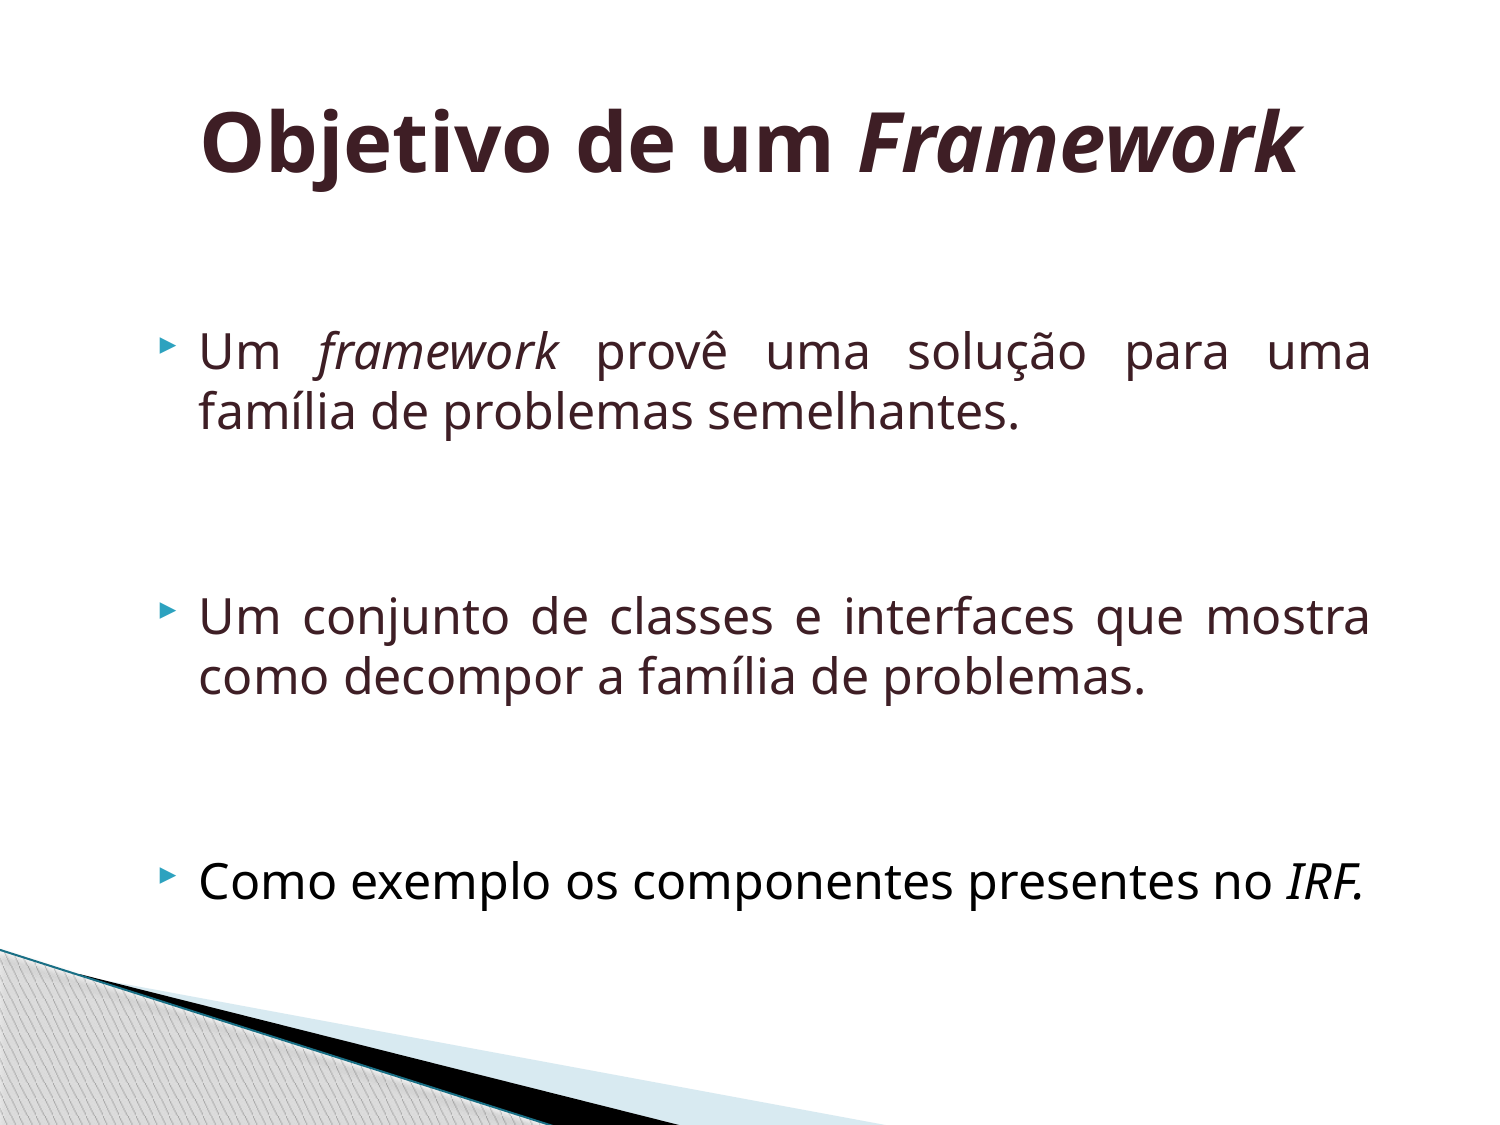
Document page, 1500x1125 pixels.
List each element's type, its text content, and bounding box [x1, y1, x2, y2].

list Um framework provê uma solução para uma família de problemas semelhantes. Um conjunto de classes e interfaces que mostra como decompor a família de problemas. Como exemplo os componentes presentes no IRF. [123, 243, 1389, 987]
title Objetivo de um Framework [75, 45, 1425, 233]
